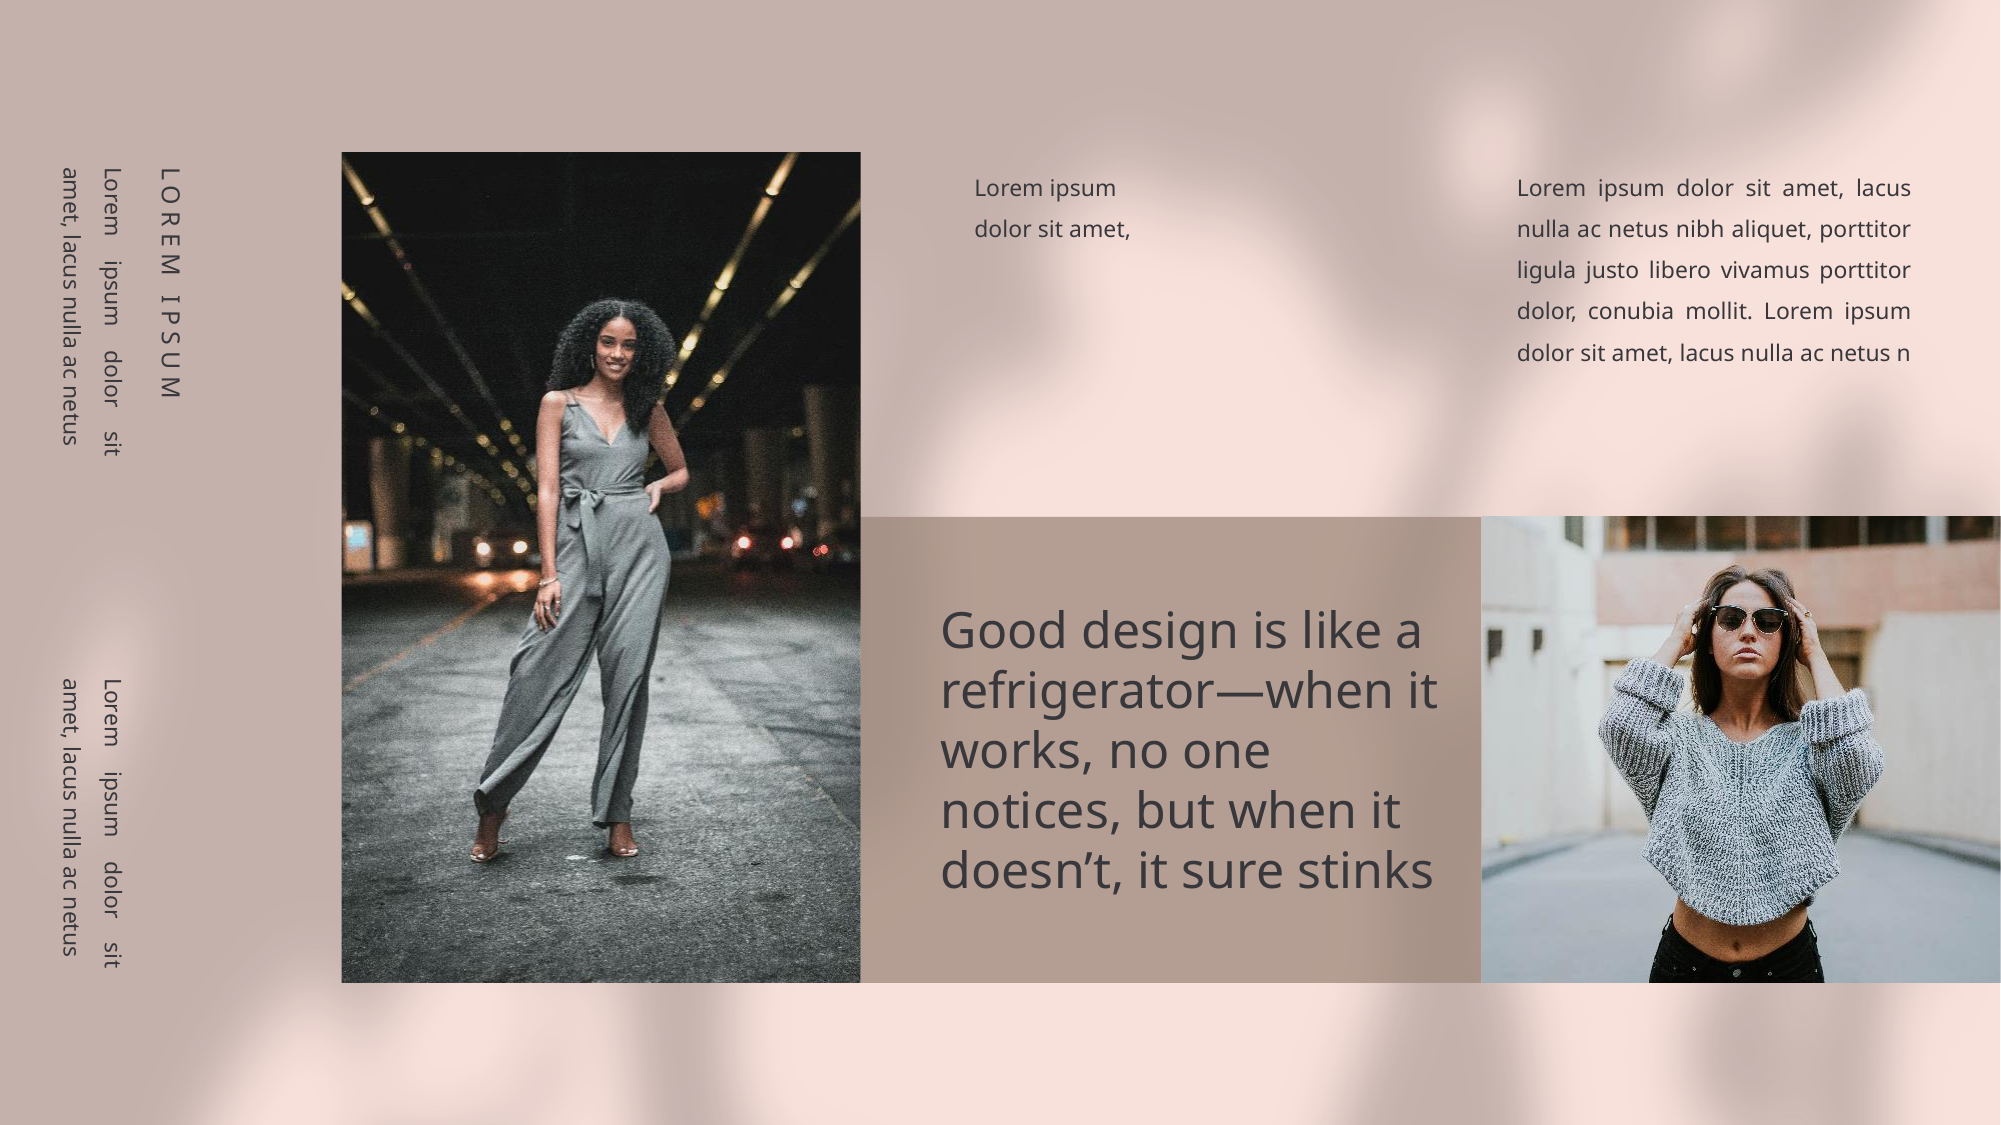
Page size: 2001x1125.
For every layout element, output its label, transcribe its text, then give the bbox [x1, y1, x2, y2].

picture [1481, 516, 2001, 983]
text_box Lorem ipsum dolor sit amet, lacus nulla ac netus nibh aliquet, porttitor ligula justo libero vivamus porttitor dolor, conubia mollit. Lorem ipsum dolor sit amet, lacus nulla ac netus n [1502, 152, 1927, 373]
picture [341, 152, 861, 983]
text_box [0, 242, 285, 382]
text_box Lorem ipsum dolor sit amet, lacus nulla ac netus [51, 663, 149, 984]
text_box Good design is like a refrigerator—when it works, no one notices, but when it doesn’t, it sure stinks [925, 590, 1481, 906]
text_box Lorem ipsum dolor sit amet, [959, 152, 1170, 250]
text_box [860, 516, 1482, 984]
